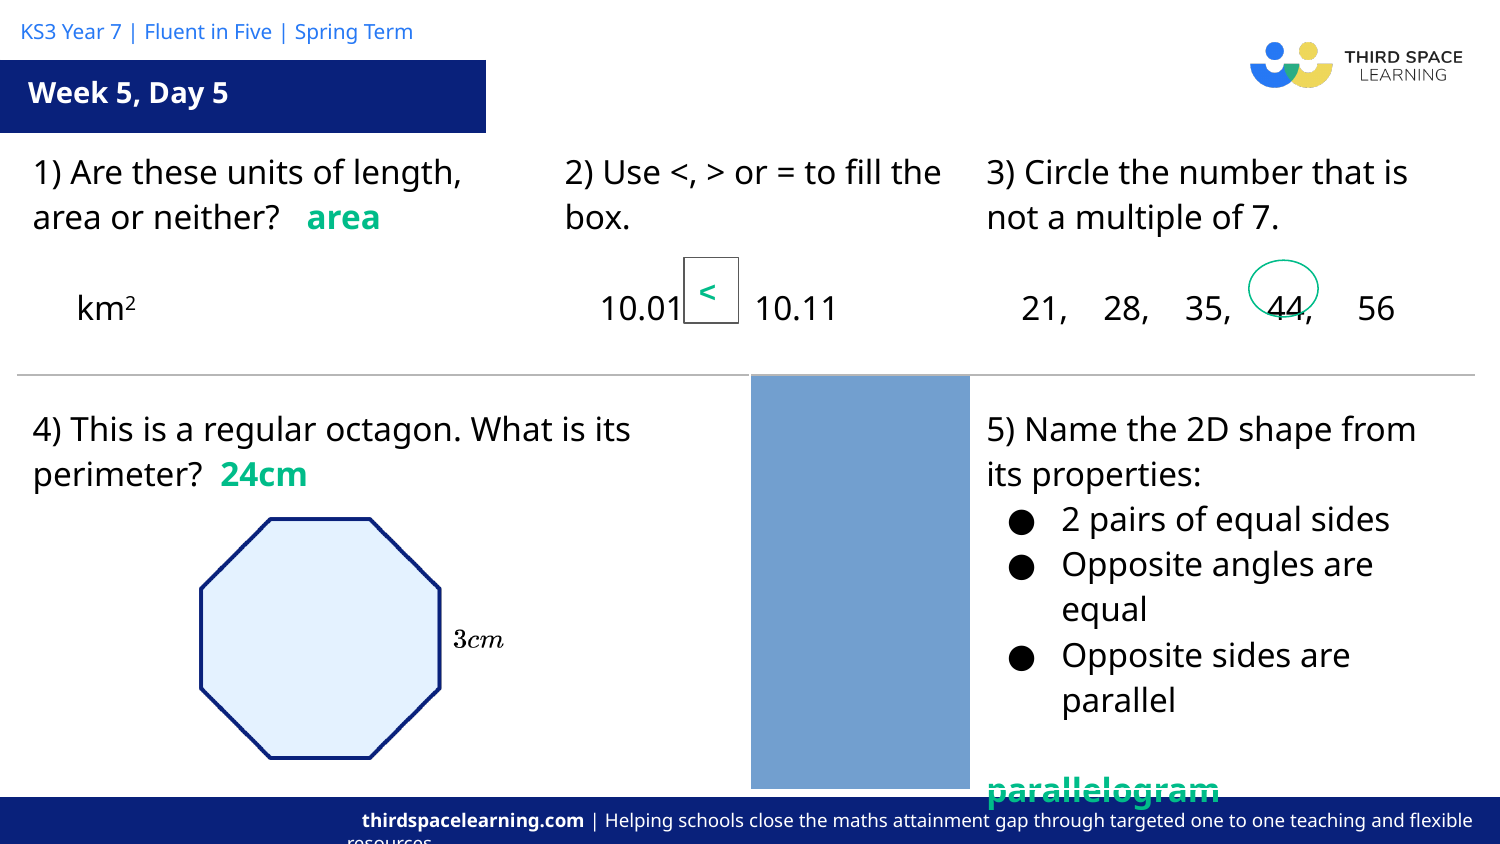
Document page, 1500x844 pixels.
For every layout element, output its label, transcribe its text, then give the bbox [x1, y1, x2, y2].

table_cell 4) This is a regular octagon. What is its perimeter? 24cm [19, 376, 749, 788]
text_box [1248, 260, 1319, 317]
table_header 2) Use <, > or = to fill the box. 10.01 10.11 [550, 142, 970, 374]
table_cell 5) Name the 2D shape from its properties: 2 pairs of equal sides Opposite angles are equal Opposite sides are parallel parallelogram [972, 376, 1474, 788]
picture [1250, 33, 1465, 99]
text_box < [684, 257, 739, 324]
picture [151, 469, 505, 808]
table_header 3) Circle the number that is not a multiple of 7. 21, 28, 35, 44, 56 [972, 142, 1474, 374]
text_box Week 5, Day 5 [13, 59, 383, 125]
table_header 1) Are these units of length, area or neither? area km2 [19, 142, 549, 374]
